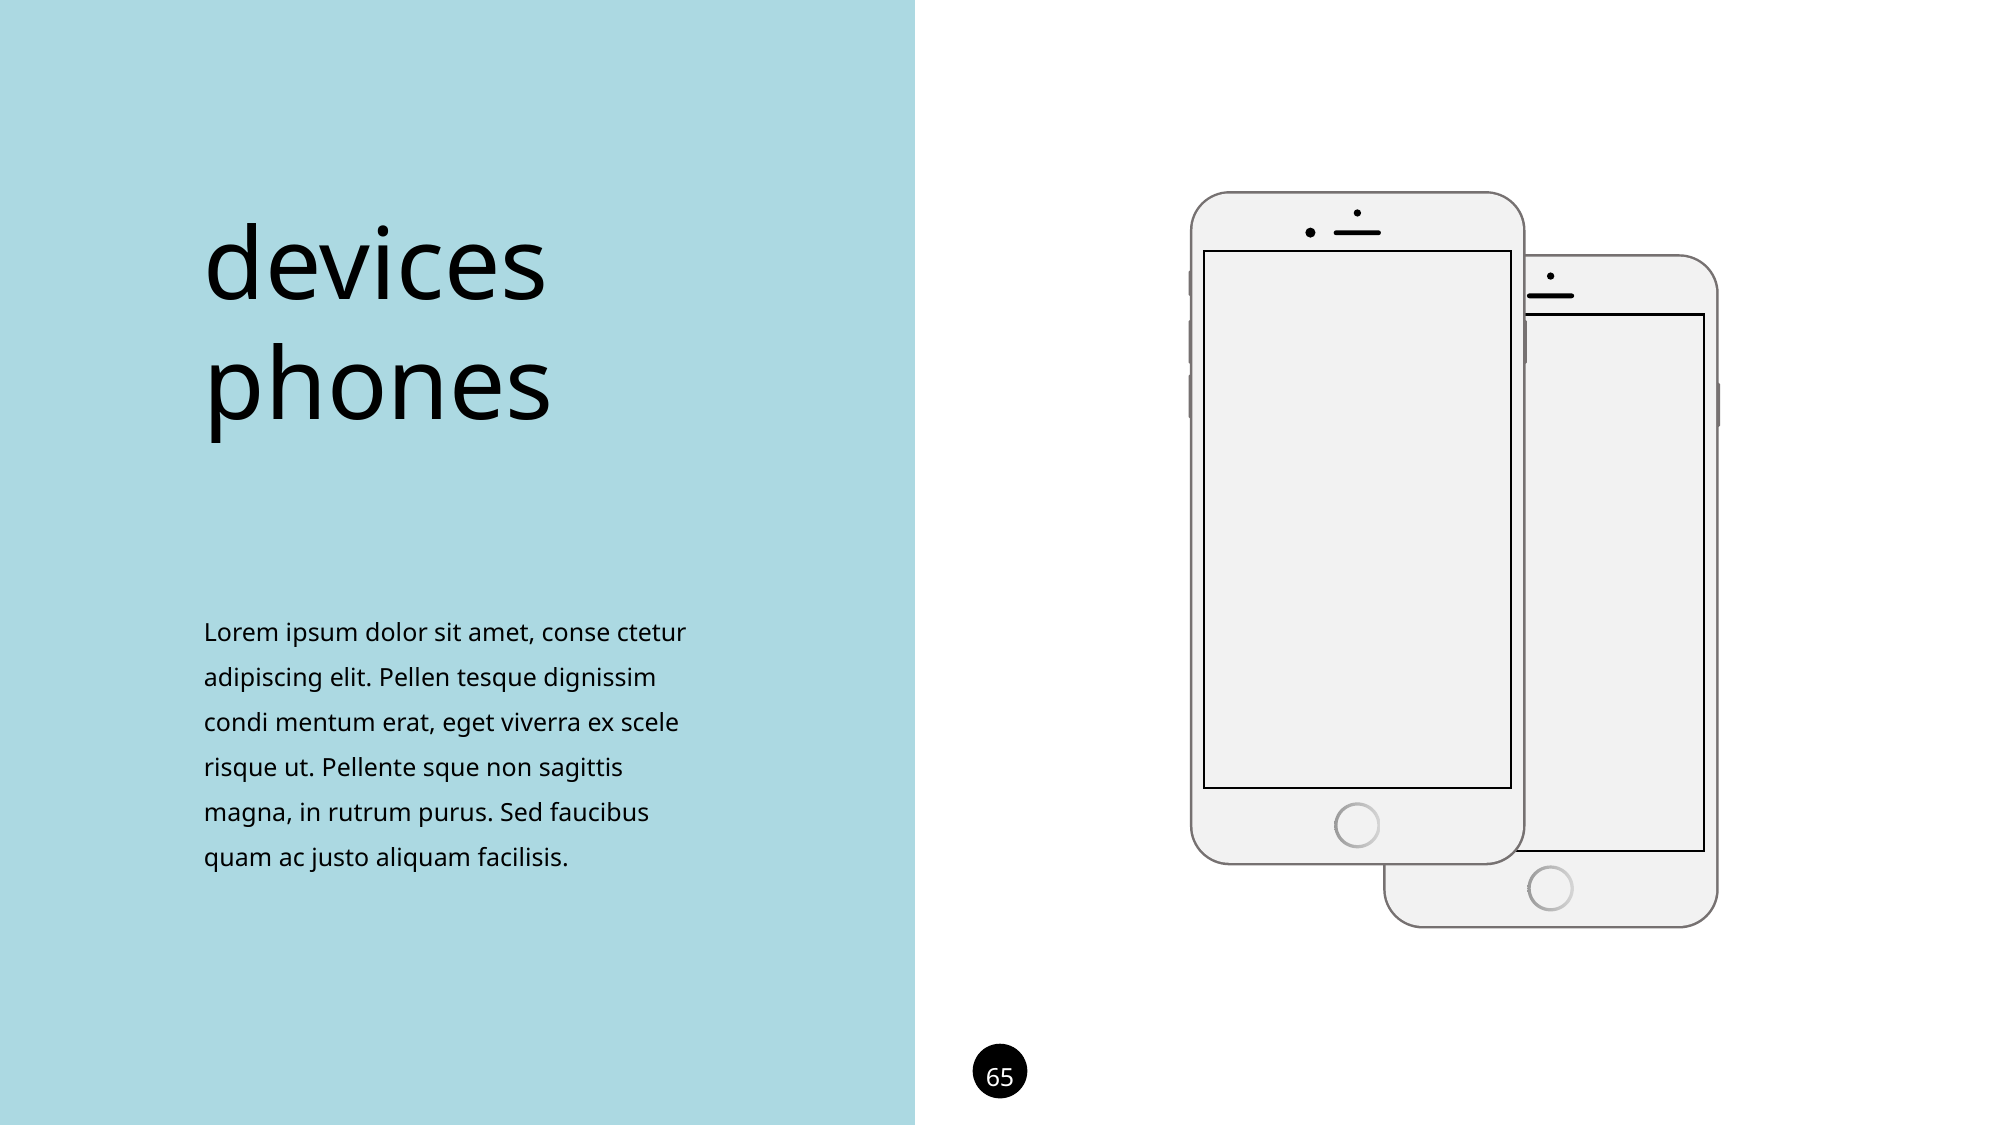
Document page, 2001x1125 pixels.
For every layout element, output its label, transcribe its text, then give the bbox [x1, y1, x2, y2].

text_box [1188, 191, 1527, 866]
text_box [0, 0, 916, 1125]
picture [1203, 251, 1705, 853]
text_box 65 [962, 1039, 1038, 1099]
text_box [1381, 254, 1721, 929]
text_box Lorem ipsum dolor sit amet, conse ctetur adipiscing elit. Pellen tesque dignissim condi mentum erat, eget viverra ex scele risque ut. Pellente sque non sagittis magna, in rutrum purus. Sed faucibus quam ac justo aliquam facilisis. [189, 594, 721, 879]
text_box devices phones [189, 192, 686, 447]
